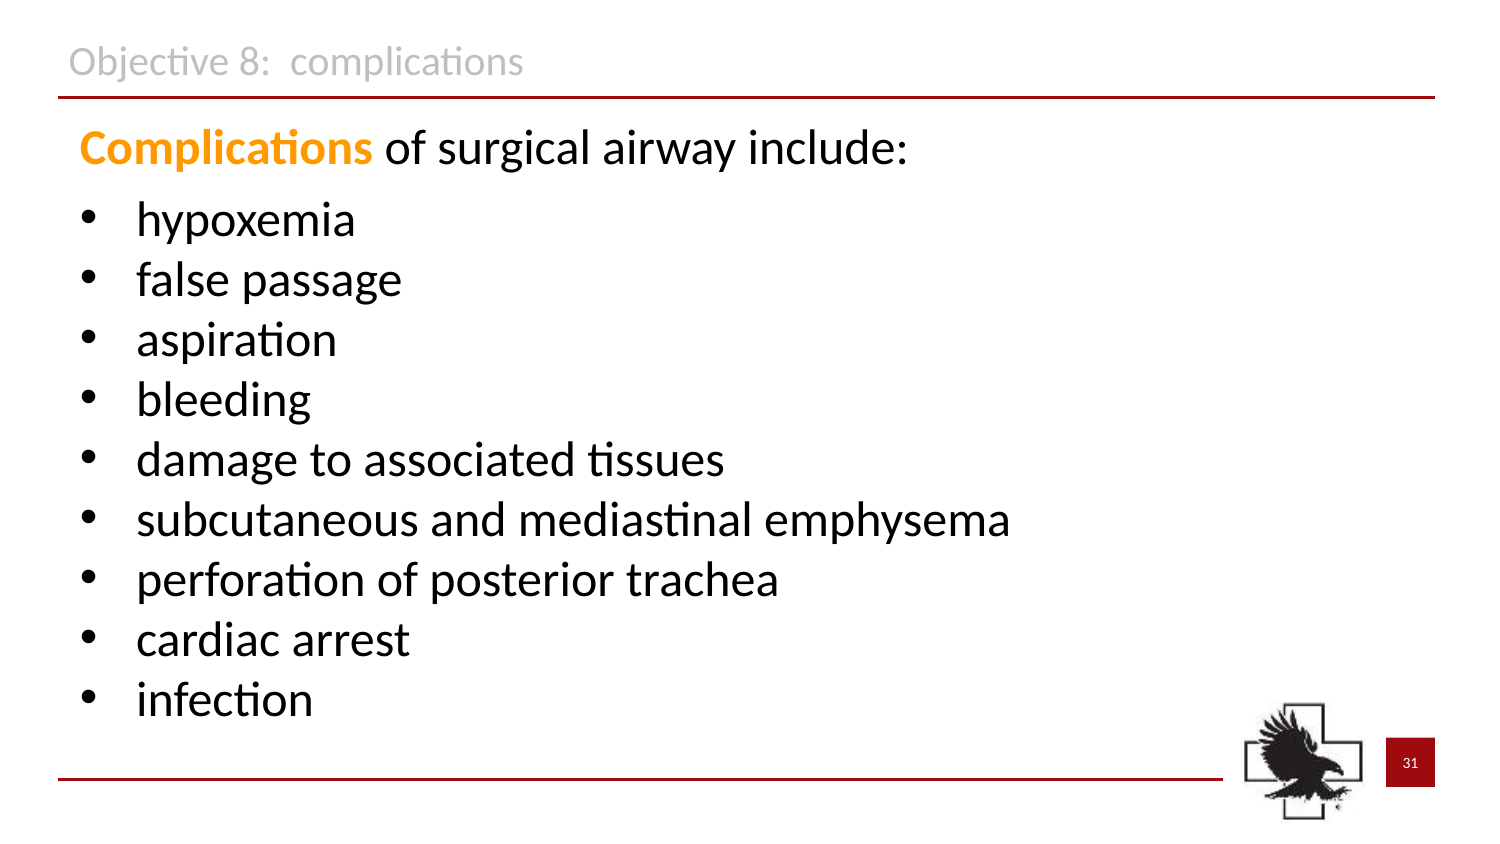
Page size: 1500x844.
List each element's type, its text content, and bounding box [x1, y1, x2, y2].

text_box Complications of surgical airway include: hypoxemia false passage aspiration bleeding damage to associated tissues subcutaneous and mediastinal emphysema perforation of posterior trachea cardiac arrest infection [65, 106, 1357, 734]
picture [1243, 700, 1366, 823]
text_box Objective 8: complications [53, 26, 546, 92]
slide_number 31 [1386, 737, 1435, 787]
